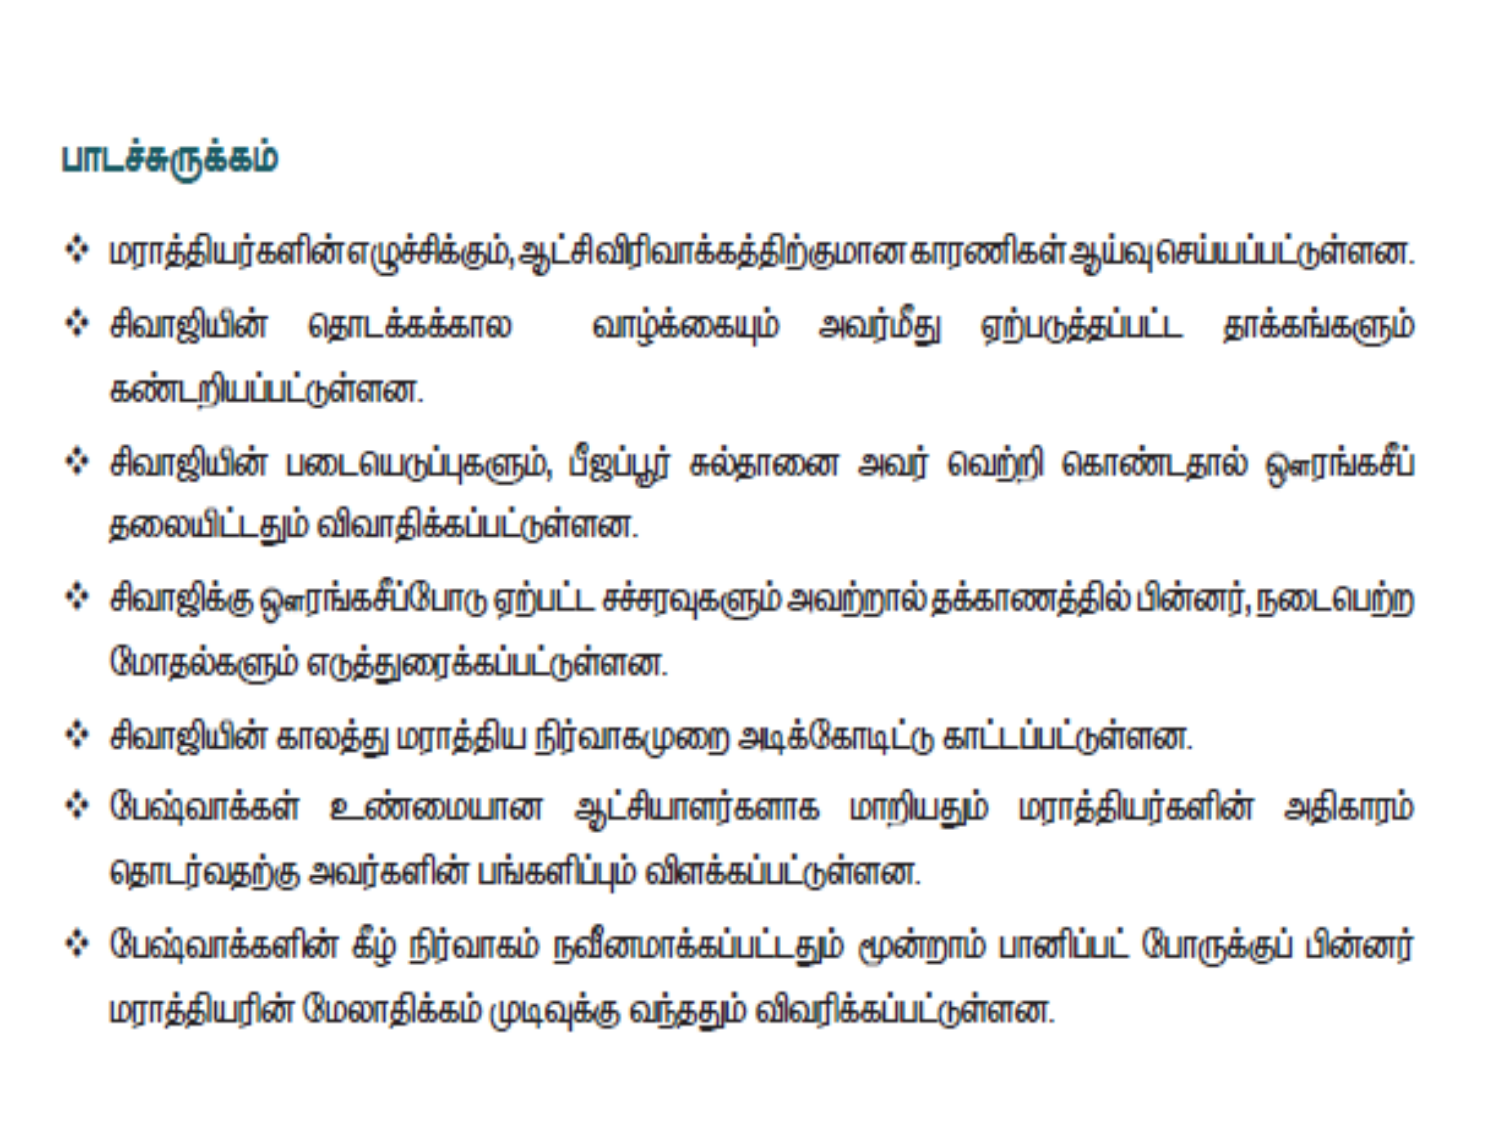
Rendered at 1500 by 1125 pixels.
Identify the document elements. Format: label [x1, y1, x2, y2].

list [46, 105, 1430, 1048]
